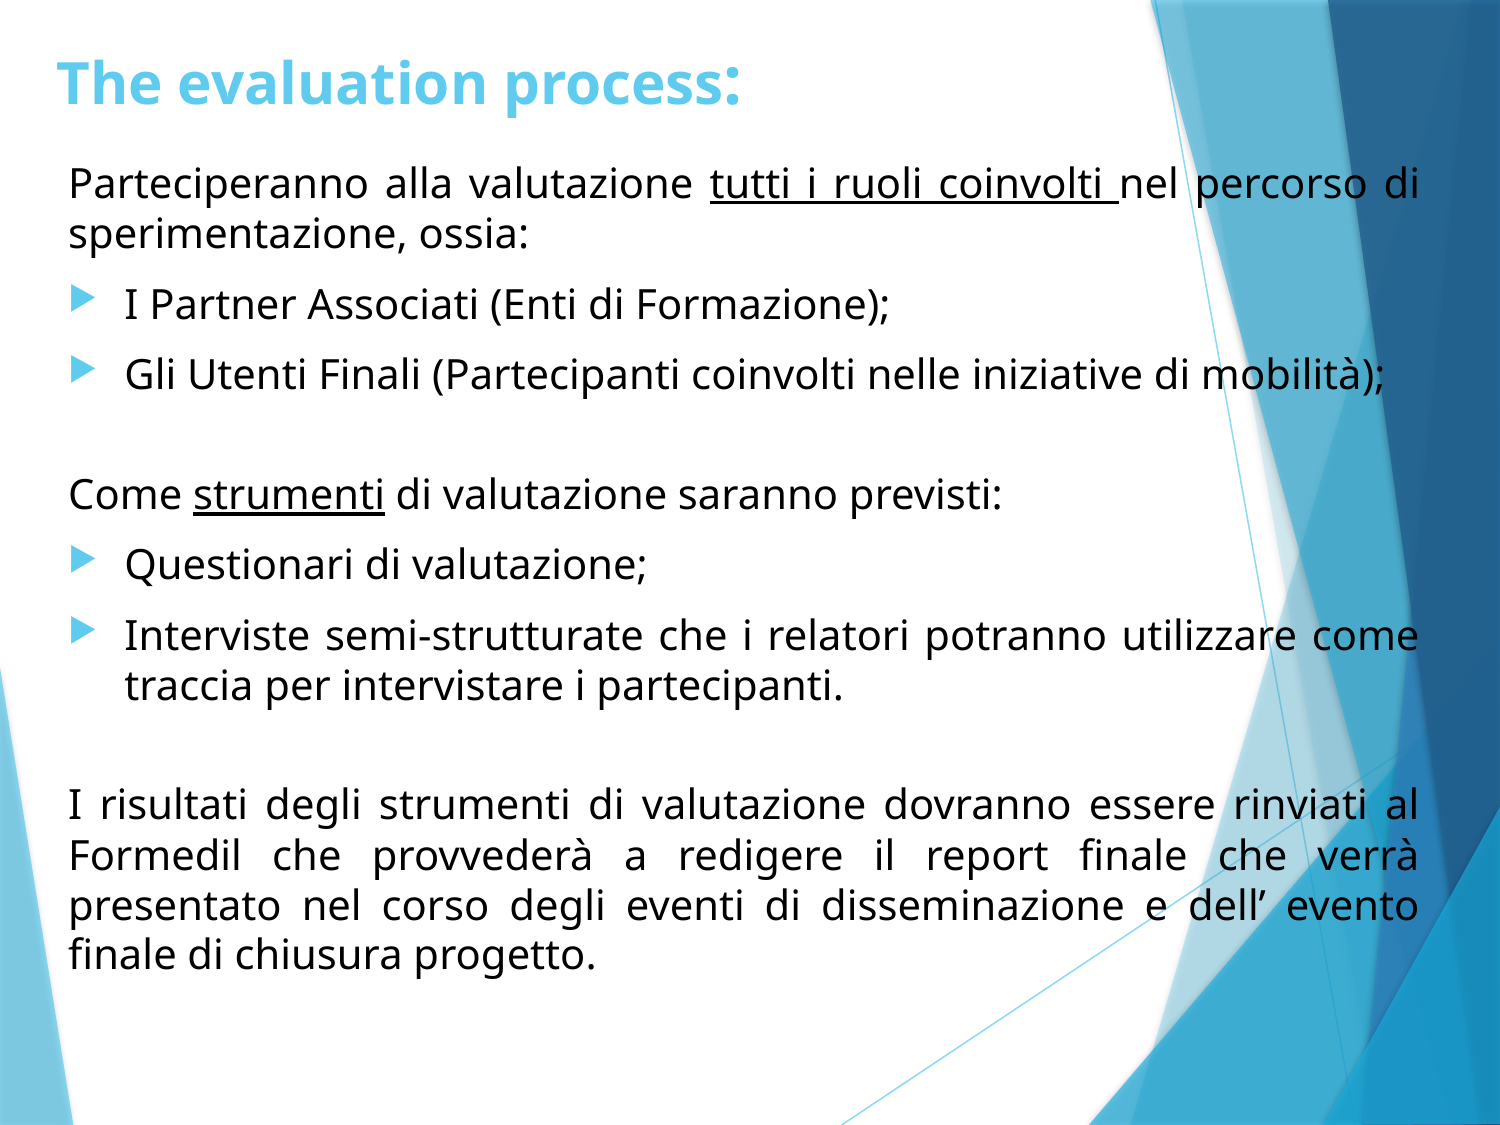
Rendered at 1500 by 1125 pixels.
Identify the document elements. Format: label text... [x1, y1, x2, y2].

text_box The evaluation process: [41, 30, 1117, 114]
text_box Parteciperanno alla valutazione tutti i ruoli coinvolti nel percorso di sperimentazione, ossia: I Partner Associati (Enti di Formazione); Gli Utenti Finali (Partecipanti coinvolti nelle iniziative di mobilità); Come strumenti di valutazione saranno previsti: Questionari di valutazione; Interviste semi-strutturate che i relatori potranno utilizzare come traccia per intervistare i partecipanti. I risultati degli strumenti di valutazione dovranno essere rinviati al Formedil che provvederà a redigere il report finale che verrà presentato nel corso degli eventi di disseminazione e dell’ evento finale di chiusura progetto. [53, 148, 1436, 1047]
